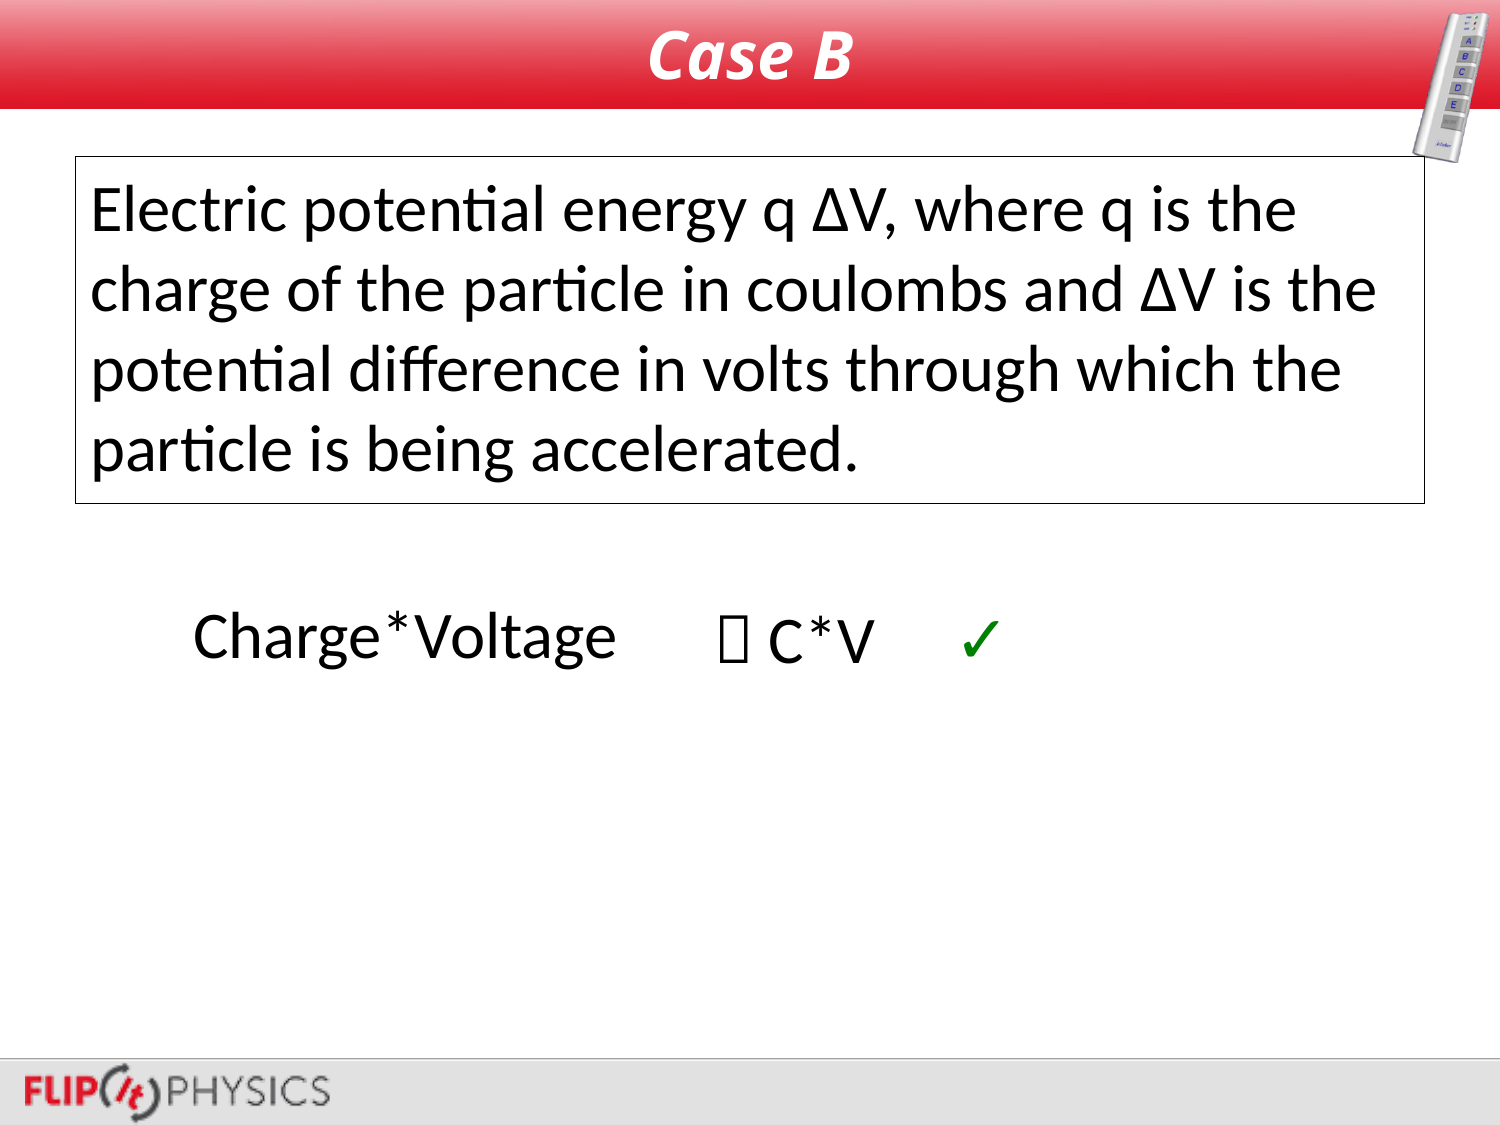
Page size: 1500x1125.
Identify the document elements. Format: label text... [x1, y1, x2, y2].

text_box Charge*Voltage [178, 584, 634, 680]
list Electric potential energy q ΔV, where q is the charge of the particle in coulombs and ΔV is the potential difference in volts through which the particle is being accelerated. [75, 156, 1425, 504]
title Case B [75, 15, 1425, 91]
text_box ✓ [939, 589, 1026, 685]
text_box  C*V [699, 589, 906, 685]
picture [0, 0, 1500, 163]
picture [0, 1058, 1500, 1125]
